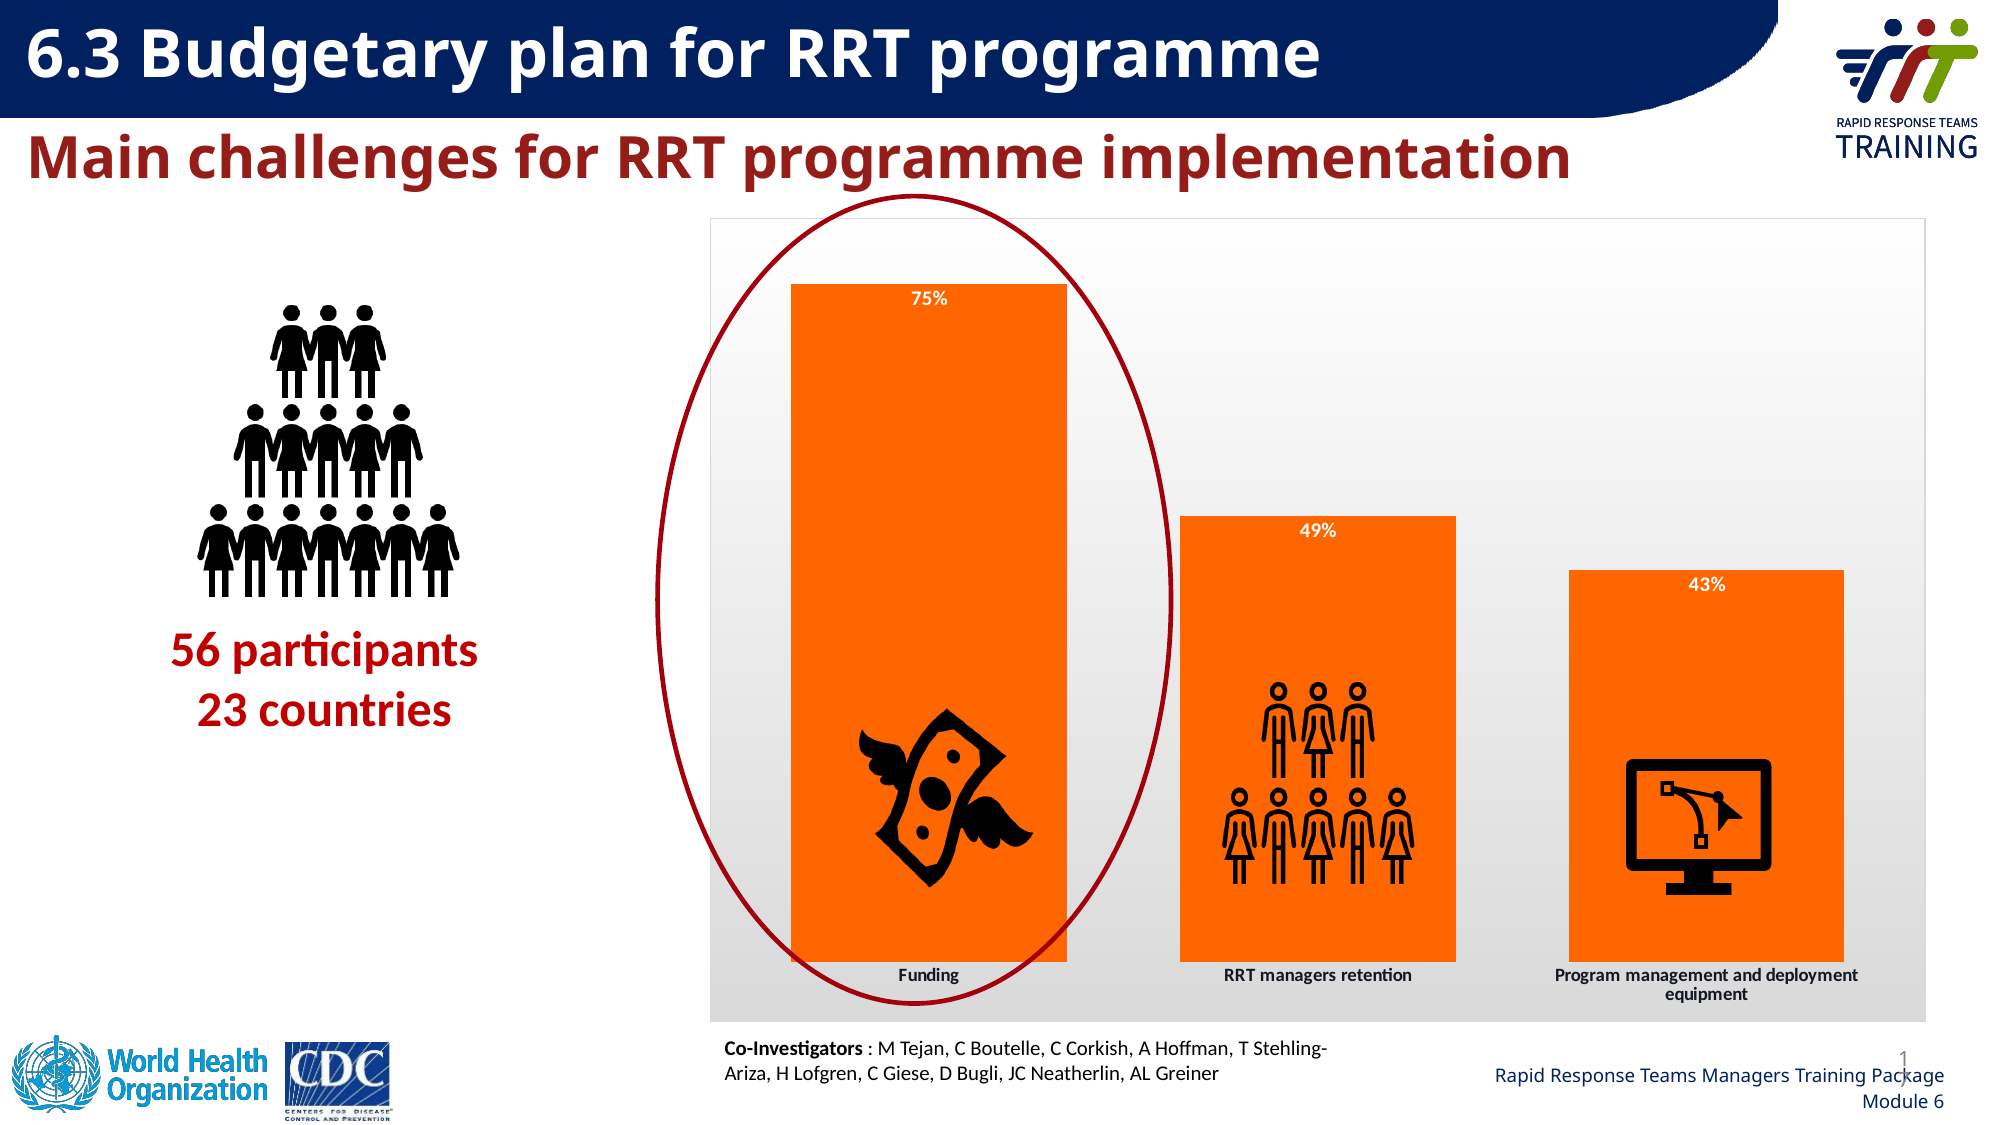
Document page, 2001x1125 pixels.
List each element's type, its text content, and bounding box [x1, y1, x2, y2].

picture [40, 1062, 47, 1070]
picture [22, 1062, 26, 1077]
text_box [657, 357, 709, 843]
picture [46, 1056, 54, 1062]
picture [285, 1042, 393, 1121]
picture [71, 1053, 90, 1091]
picture [30, 1083, 37, 1091]
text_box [709, 217, 1927, 1023]
picture [0, 0, 1778, 118]
picture [34, 1054, 43, 1078]
picture [12, 1083, 48, 1113]
text_box Co-Investigators : M Tejan, C Boutelle, C Corkish, A Hoffman, T Stehling-Ariza, H Lofgren, C Giese, D Bugli, JC Neatherlin, AL Greiner [709, 1026, 1353, 1117]
text_box 6.3 Budgetary plan for RRT programme [18, 12, 1843, 117]
picture [59, 1035, 267, 1113]
picture [12, 1035, 54, 1068]
text_box [832, 196, 996, 217]
picture [1835, 19, 1978, 167]
picture [165, 291, 484, 610]
picture [50, 1108, 62, 1113]
list Main challenges for RRT programme implementation [18, 120, 1723, 969]
picture [24, 1054, 36, 1087]
picture [36, 1088, 78, 1105]
text_box 56 participants 23 countries [155, 609, 494, 804]
slide_number 17 [1883, 1038, 1930, 1091]
